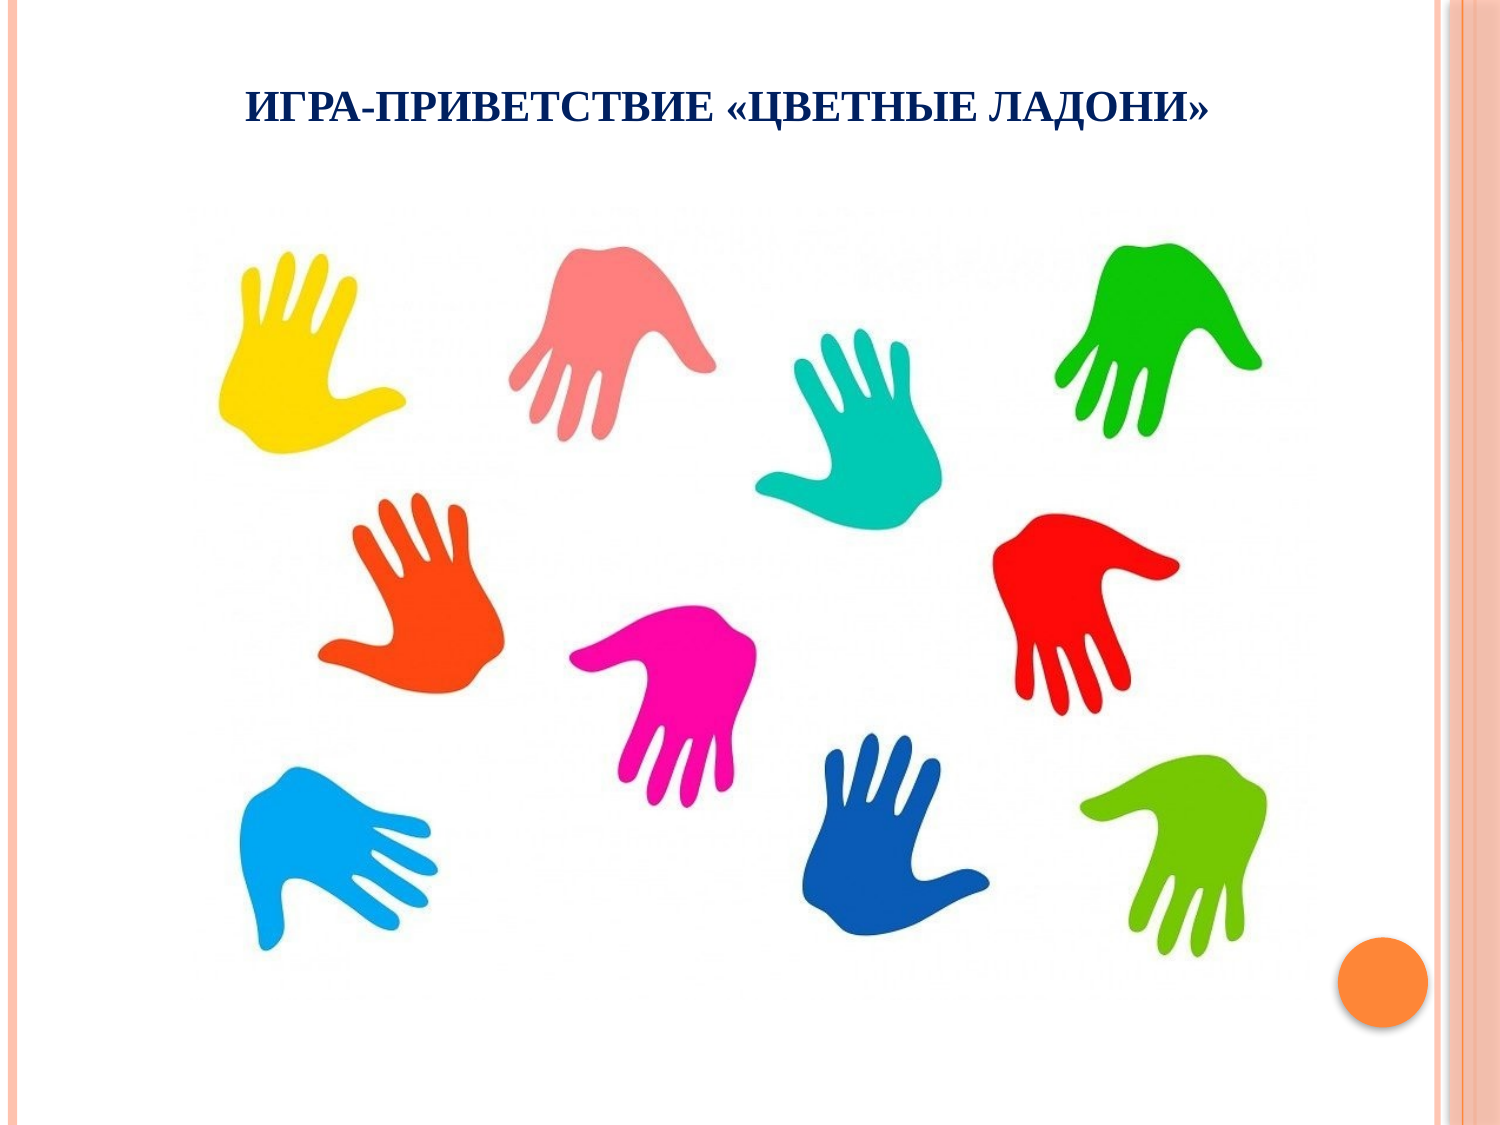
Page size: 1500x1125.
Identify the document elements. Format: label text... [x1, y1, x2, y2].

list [187, 207, 1318, 1001]
title Игра-приветствие «Цветные ладони» [230, 45, 1300, 138]
